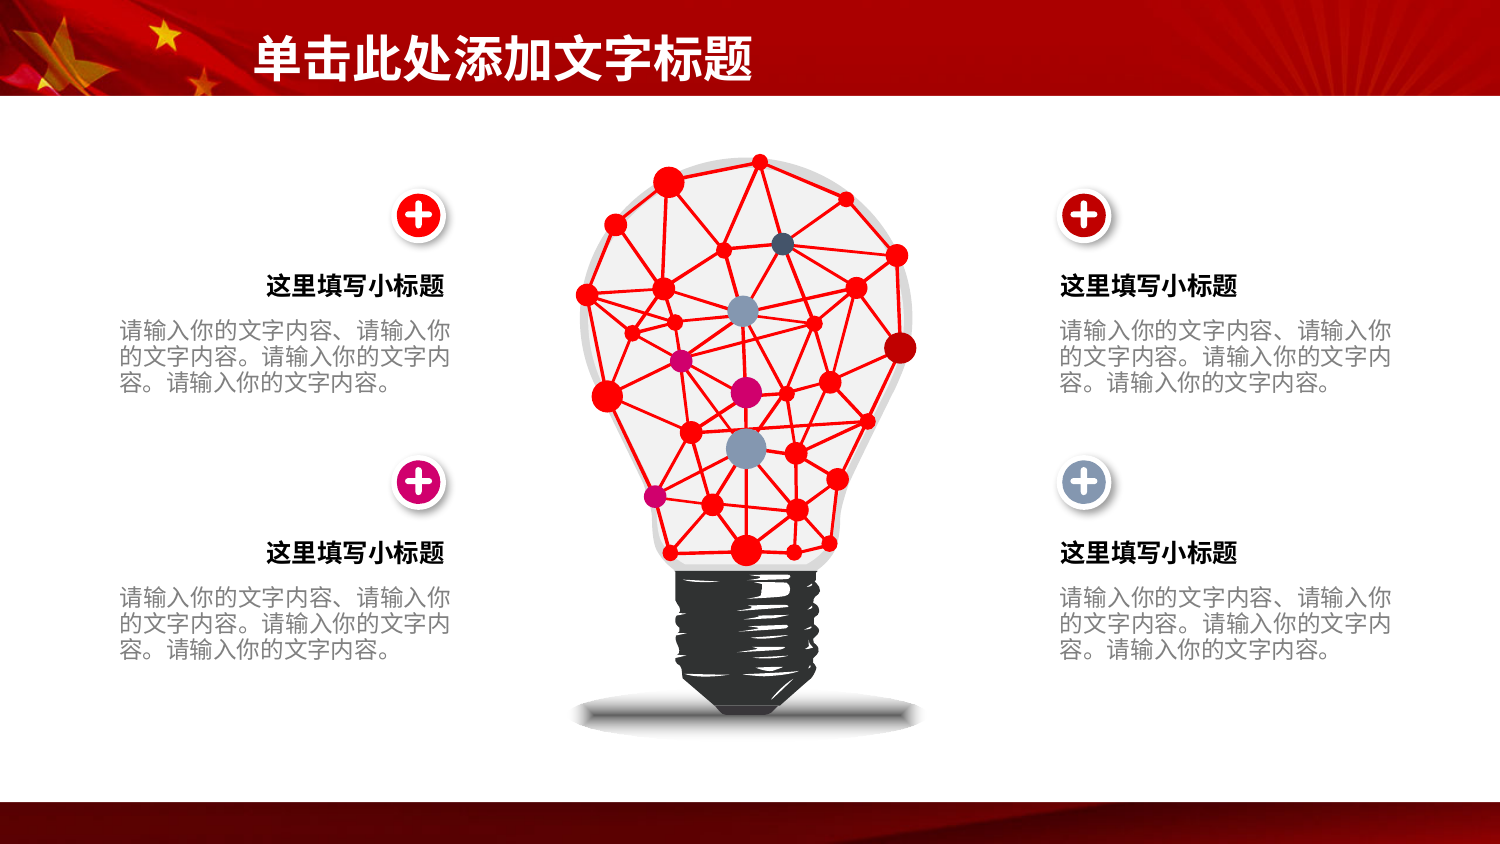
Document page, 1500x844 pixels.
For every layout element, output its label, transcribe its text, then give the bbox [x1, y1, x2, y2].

text_box 请输入你的文字内容、请输入你的文字内容。请输入你的文字内容。请输入你的文字内容。 [100, 575, 470, 673]
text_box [575, 153, 917, 567]
text_box [565, 702, 930, 743]
picture [0, 803, 1500, 844]
text_box 这里填写小标题 [1041, 259, 1264, 310]
picture [0, 0, 1500, 95]
text_box 请输入你的文字内容、请输入你的文字内容。请输入你的文字内容。请输入你的文字内容。 [100, 308, 470, 406]
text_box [1056, 455, 1112, 510]
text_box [391, 455, 446, 510]
text_box 这里填写小标题 [1041, 526, 1264, 577]
text_box 这里填写小标题 [247, 259, 470, 310]
text_box 请输入你的文字内容、请输入你的文字内容。请输入你的文字内容。请输入你的文字内容。 [1041, 575, 1411, 673]
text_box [1056, 188, 1112, 244]
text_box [579, 567, 913, 715]
text_box 请输入你的文字内容、请输入你的文字内容。请输入你的文字内容。请输入你的文字内容。 [1041, 308, 1411, 406]
text_box 这里填写小标题 [247, 526, 470, 577]
text_box 单击此处添加文字标题 [238, 20, 768, 95]
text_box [391, 188, 446, 244]
